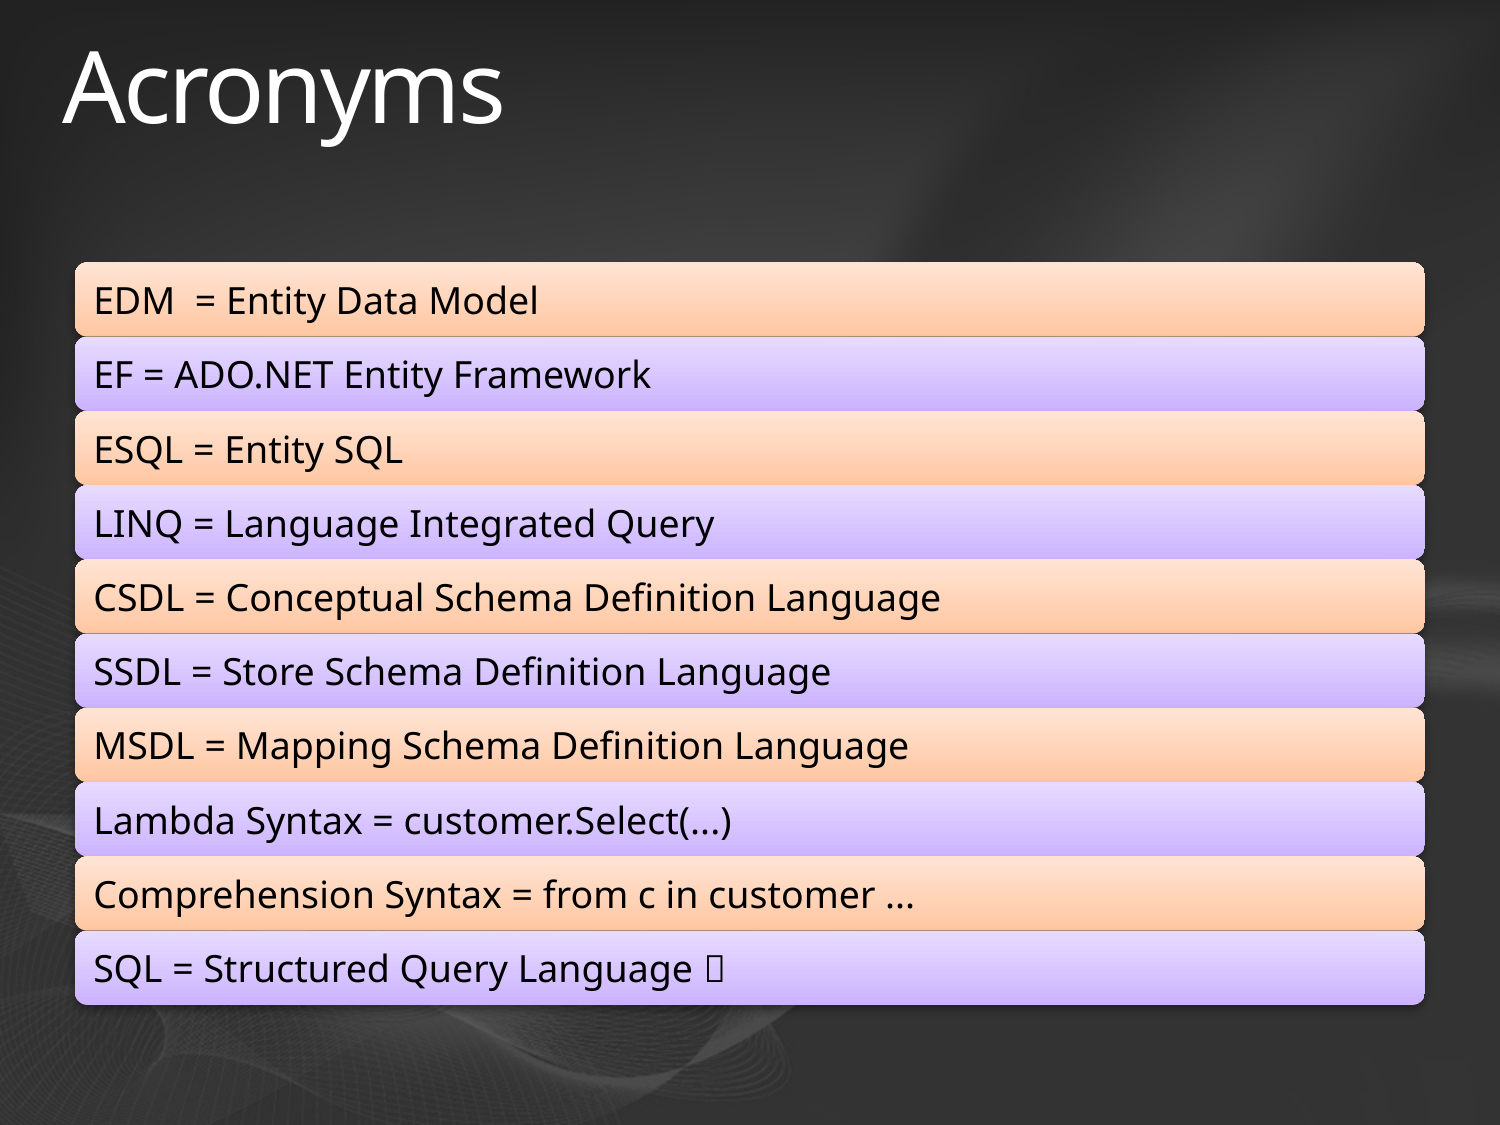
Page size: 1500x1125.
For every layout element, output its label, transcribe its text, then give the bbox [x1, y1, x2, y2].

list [74, 262, 1426, 1006]
title Acronyms [62, 37, 1438, 147]
picture [0, 0, 1500, 1125]
